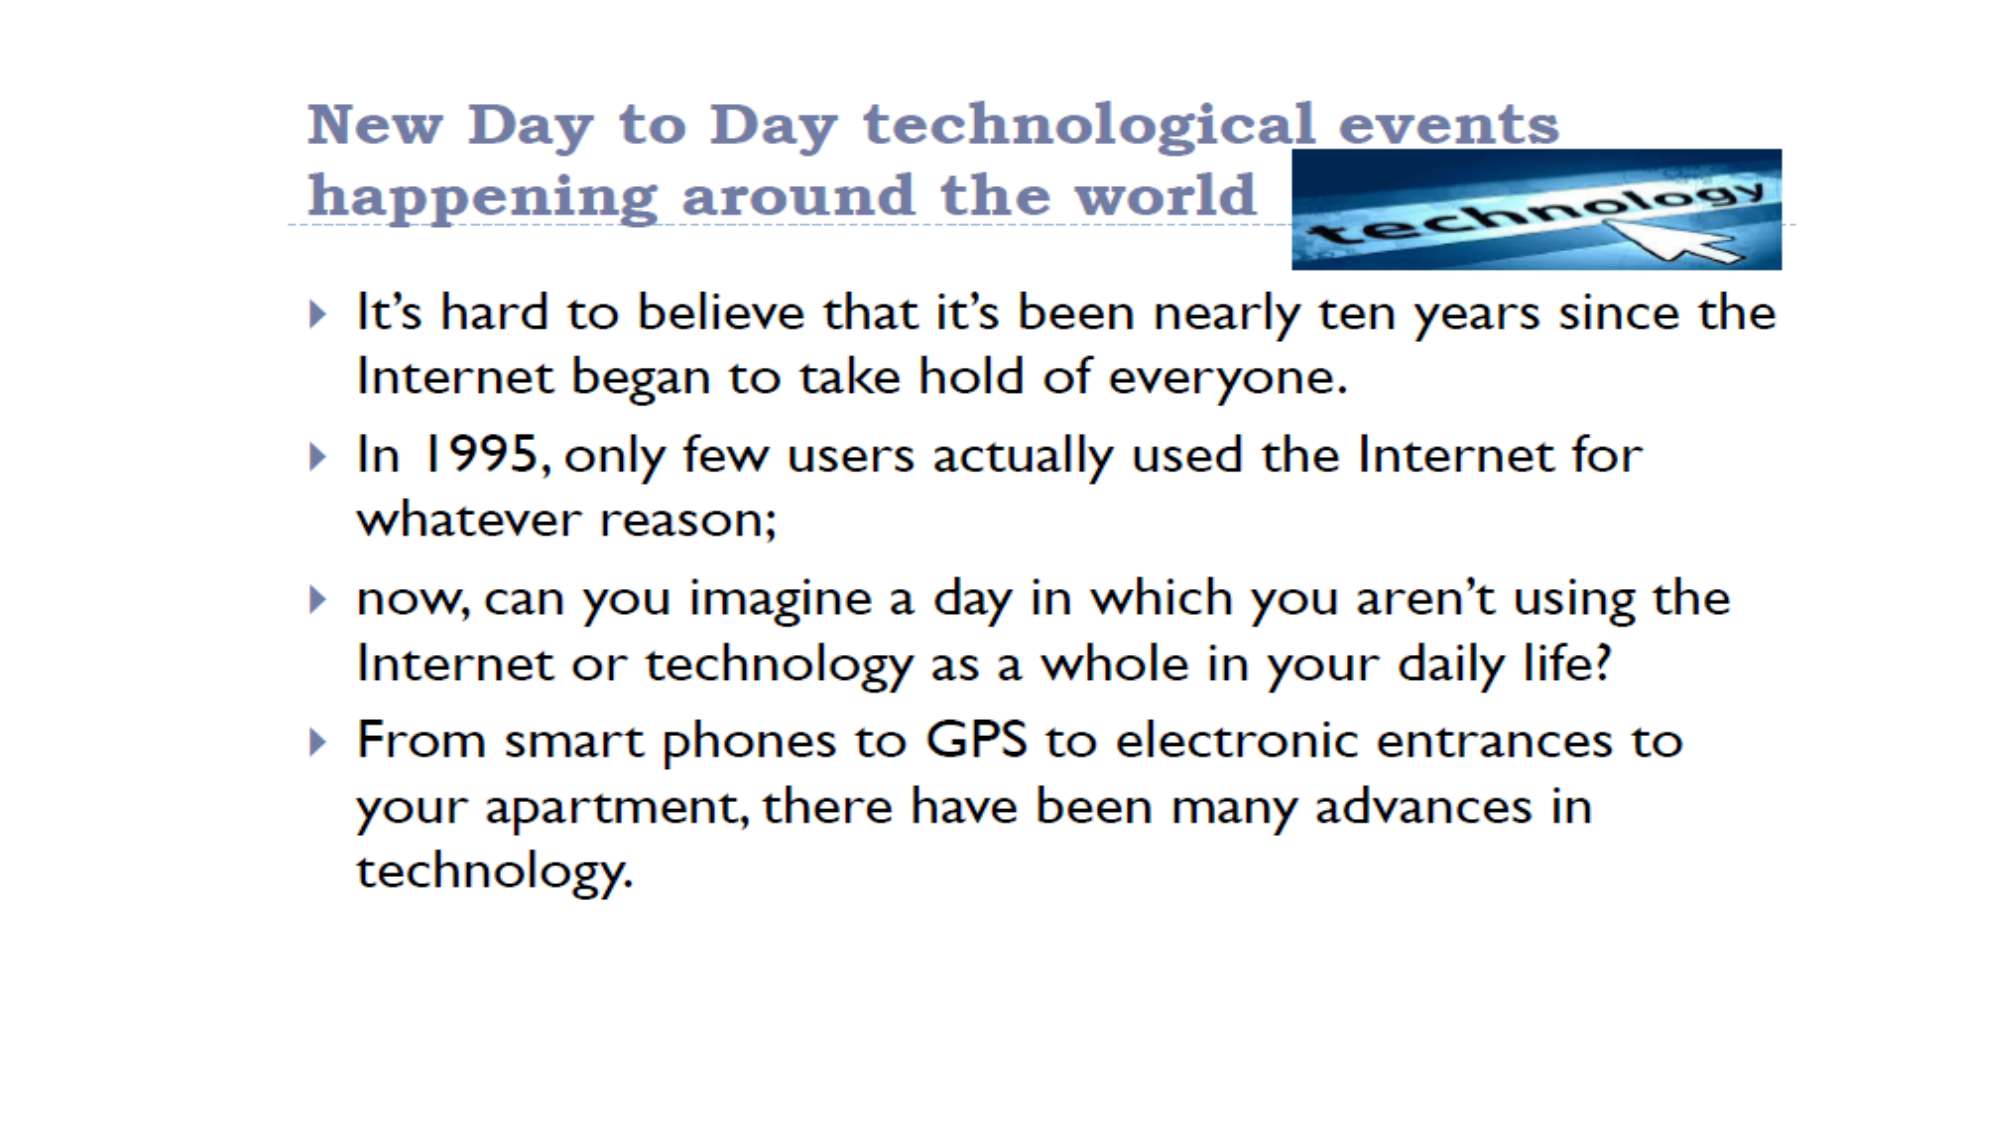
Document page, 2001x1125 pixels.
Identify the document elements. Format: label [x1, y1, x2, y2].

picture [233, 62, 1846, 1071]
